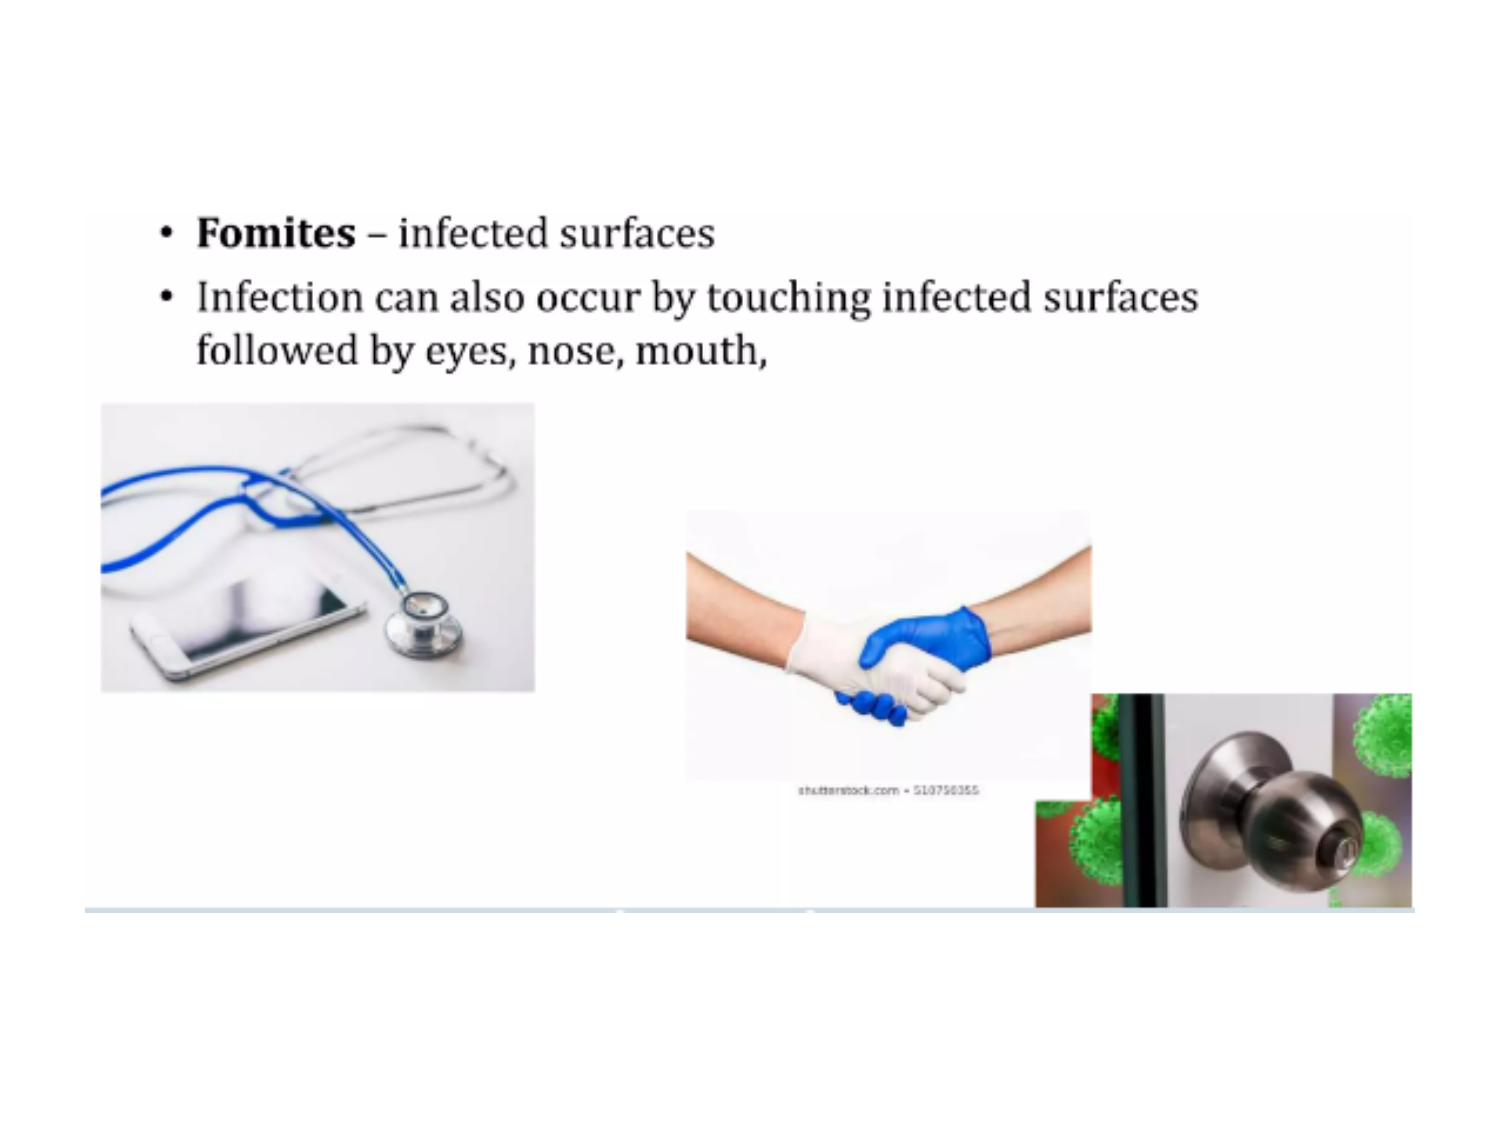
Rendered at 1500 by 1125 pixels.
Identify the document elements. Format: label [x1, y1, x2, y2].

picture [84, 212, 1415, 913]
